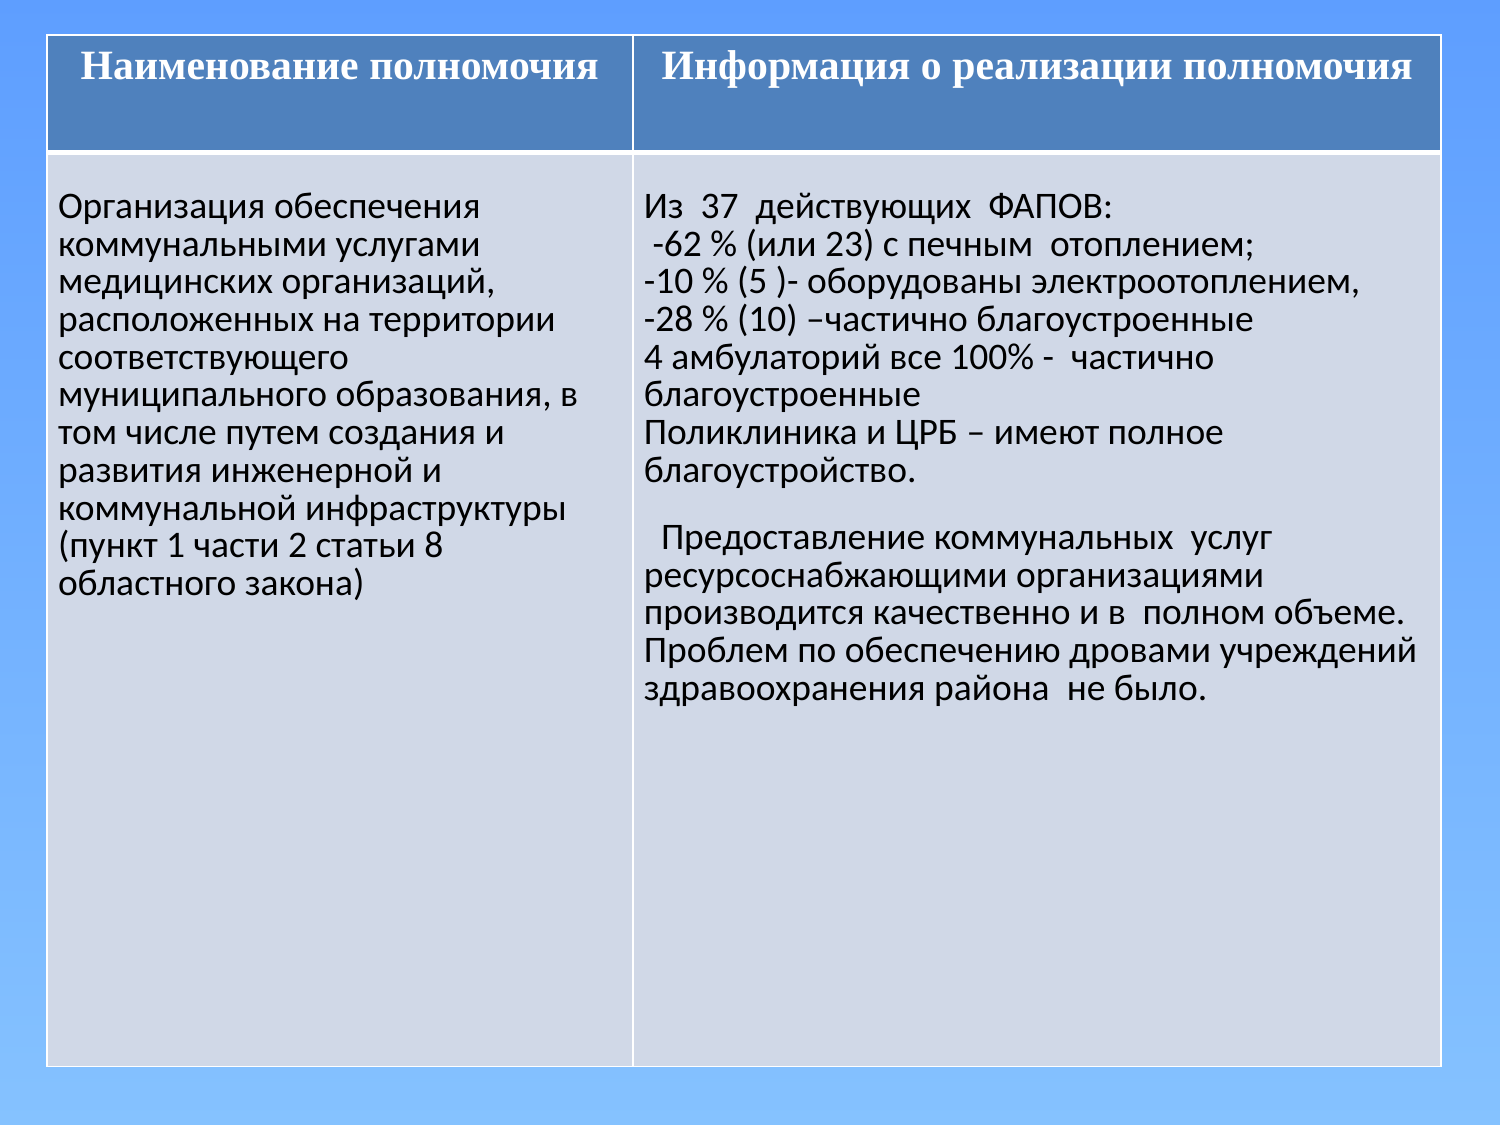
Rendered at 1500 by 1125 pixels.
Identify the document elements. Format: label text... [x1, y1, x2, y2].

table_header Информация о реализации полномочия [634, 36, 1440, 150]
table_header Наименование полномочия [48, 36, 632, 150]
table_cell Организация обеспечения коммунальными услугами медицинских организаций, расположенных на территории соответствующего муниципального образования, в том числе путем создания и развития инженерной и коммунальной инфраструктуры (пункт 1 части 2 статьи 8 областного закона) [48, 155, 632, 1066]
table_cell Из 37 действующих ФАПОВ: -62 % (или 23) с печным отоплением; -10 % (5 )- оборудованы электроотоплением, -28 % (10) –частично благоустроенные 4 амбулаторий все 100% - частично благоустроенные Поликлиника и ЦРБ – имеют полное благоустройство. Предоставление коммунальных услуг ресурсоснабжающими организациями производится качественно и в полном объеме. Проблем по обеспечению дровами учреждений здравоохранения района не было. [634, 155, 1440, 1066]
